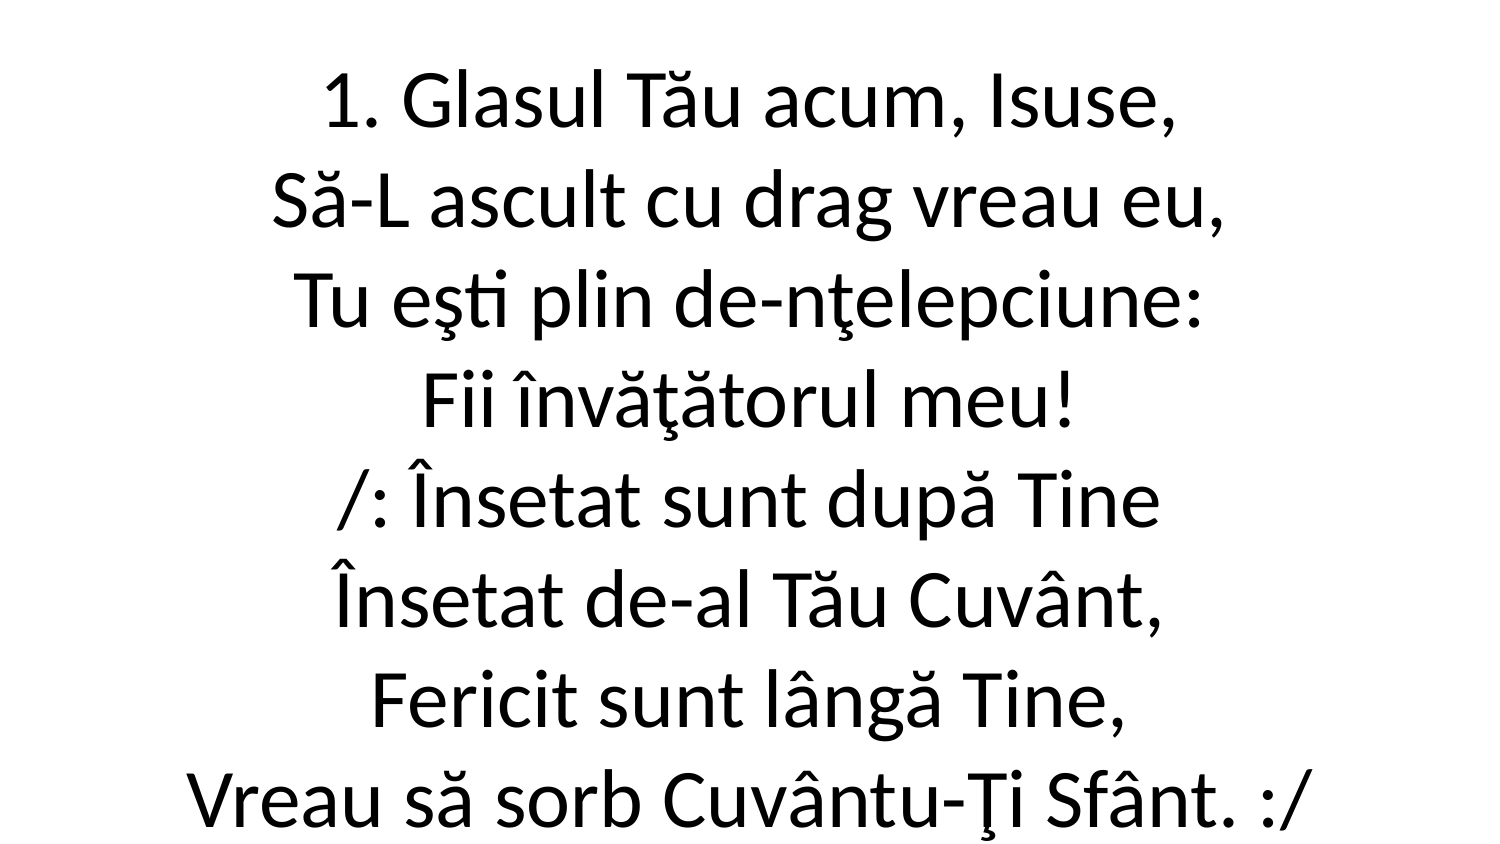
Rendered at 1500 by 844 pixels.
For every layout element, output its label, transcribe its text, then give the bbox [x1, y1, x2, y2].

text_box 1. Glasul Tău acum, Isuse, Să-L ascult cu drag vreau eu, Tu eşti plin de-nţelepciune: Fii învăţătorul meu! /: Însetat sunt după Tine Însetat de-al Tău Cuvânt, Fericit sunt lângă Tine, Vreau să sorb Cuvântu-Ţi Sfânt. :/ [171, 0, 1329, 844]
